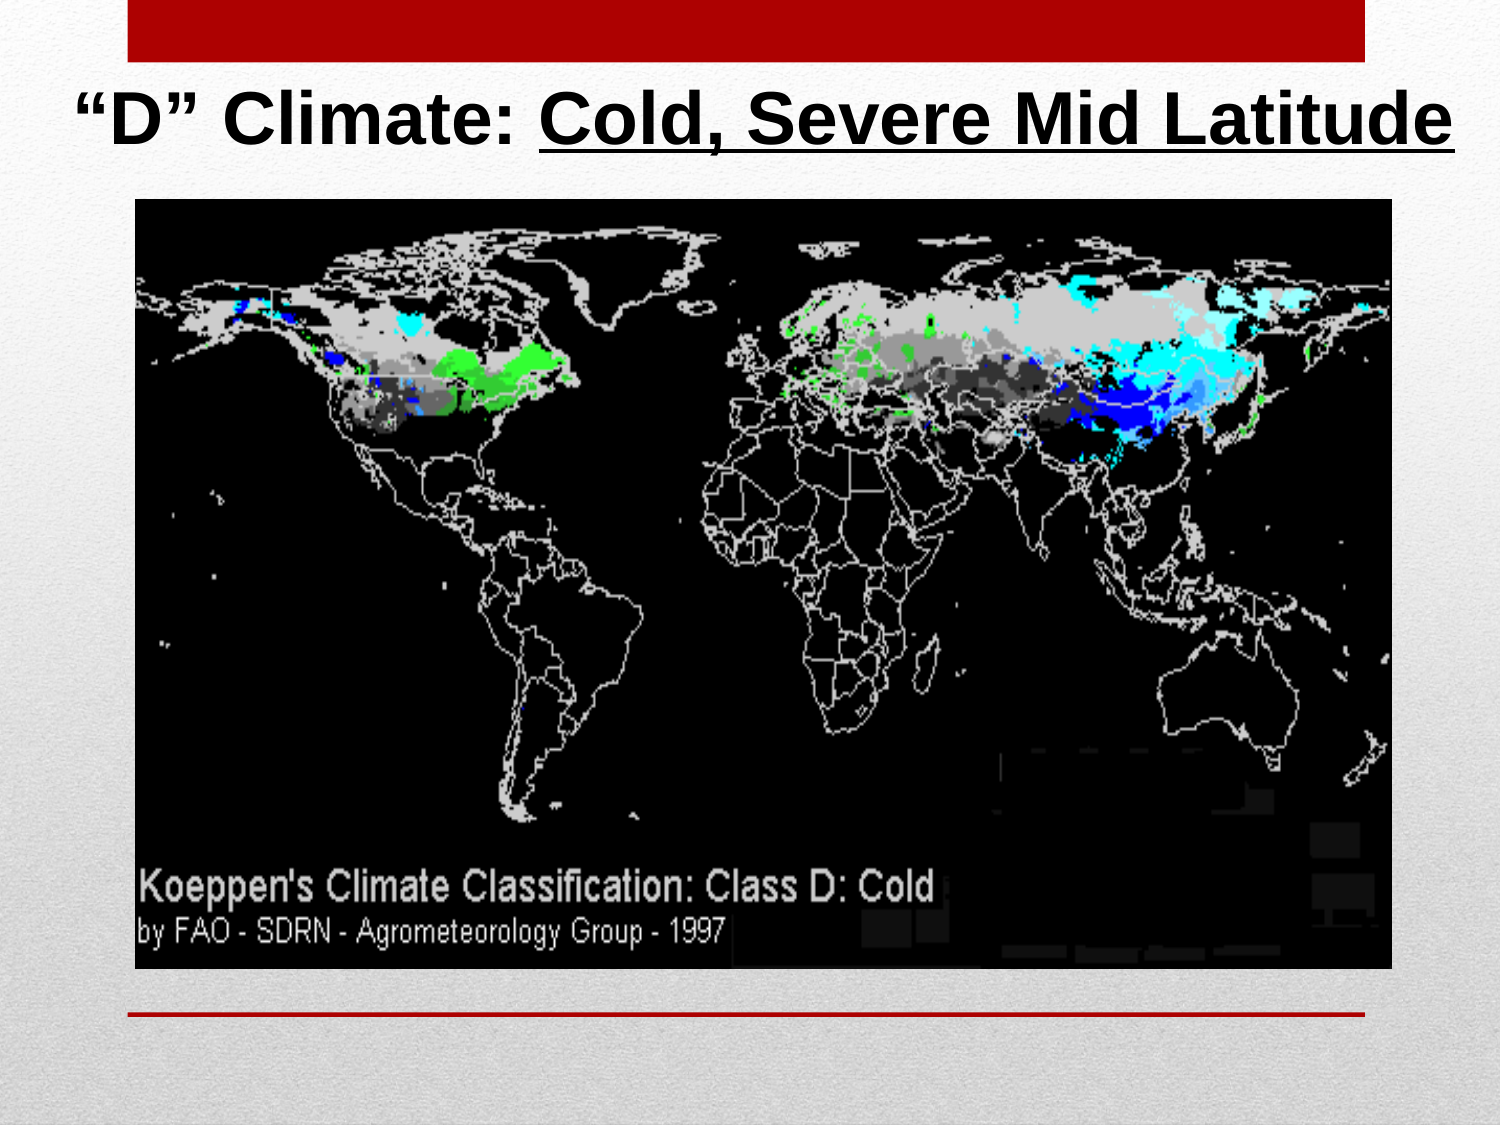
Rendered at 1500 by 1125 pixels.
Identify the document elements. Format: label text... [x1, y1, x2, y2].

picture [134, 199, 1393, 970]
text_box “D” Climate: Cold, Severe Mid Latitude [57, 62, 1470, 168]
